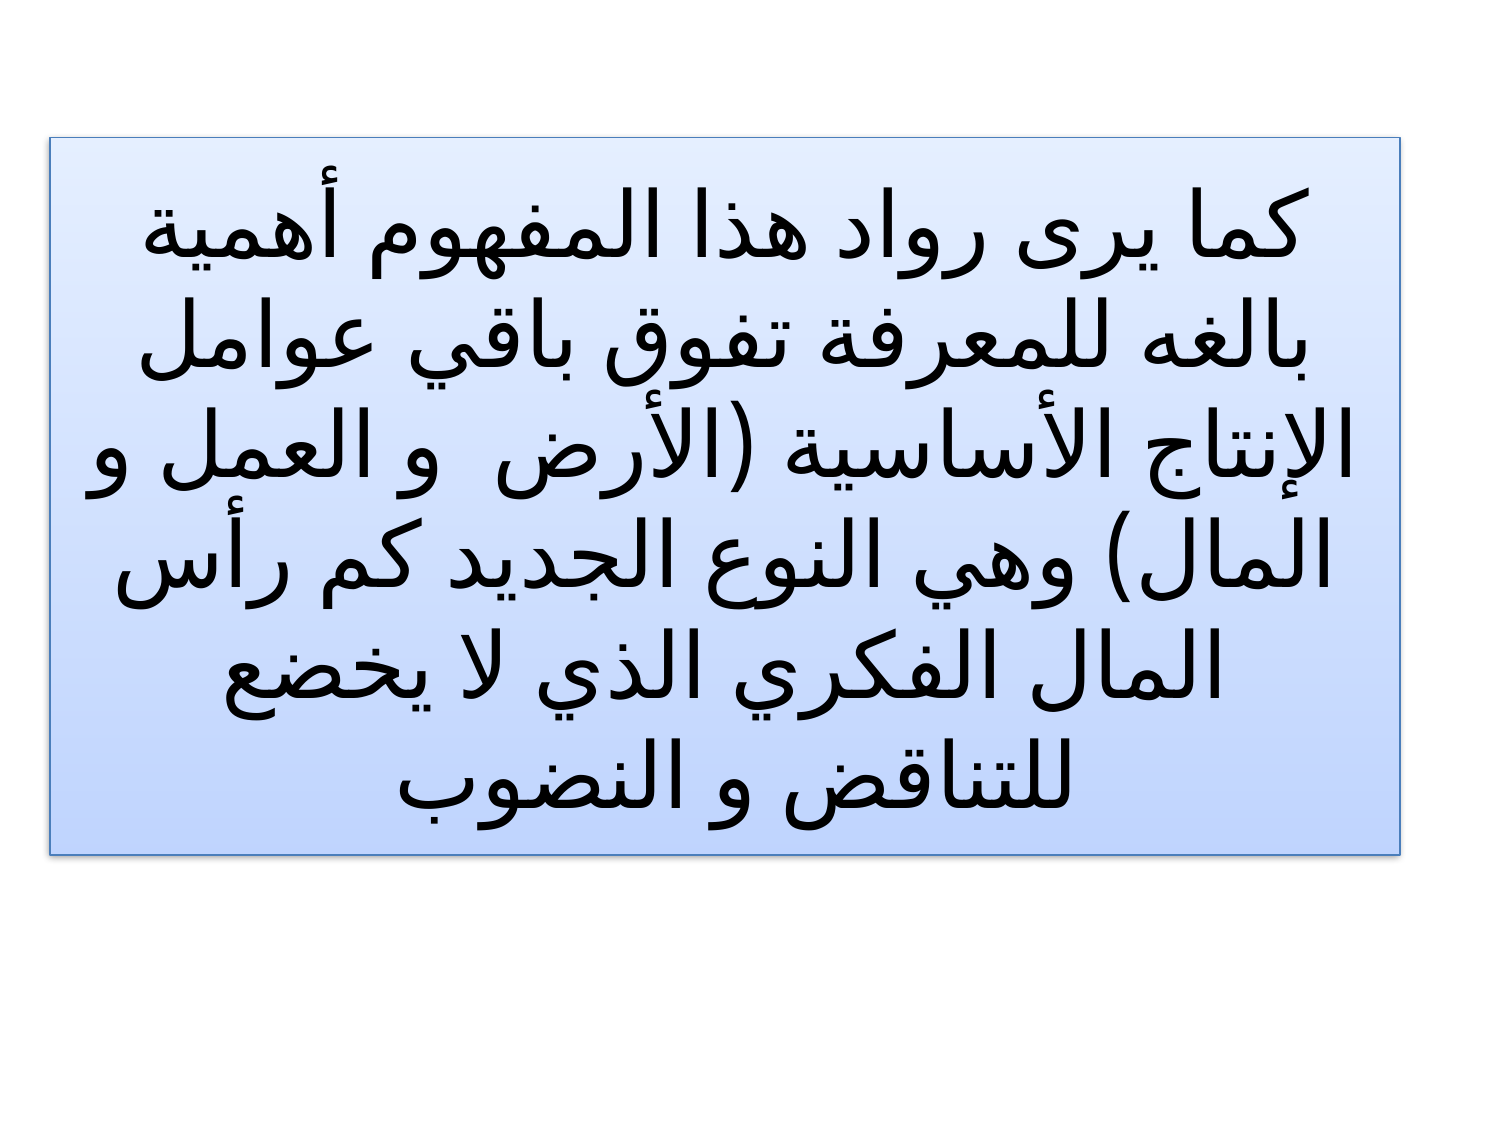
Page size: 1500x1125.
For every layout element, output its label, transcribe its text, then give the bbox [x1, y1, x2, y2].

title كما يرى رواد هذا المفهوم أهمية بالغه للمعرفة تفوق باقي عوامل الإنتاج الأساسية (الأرض و العمل و المال) وهي النوع الجديد كم رأس المال الفكري الذي لا يخضع للتناقض و النضوب [49, 137, 1401, 856]
